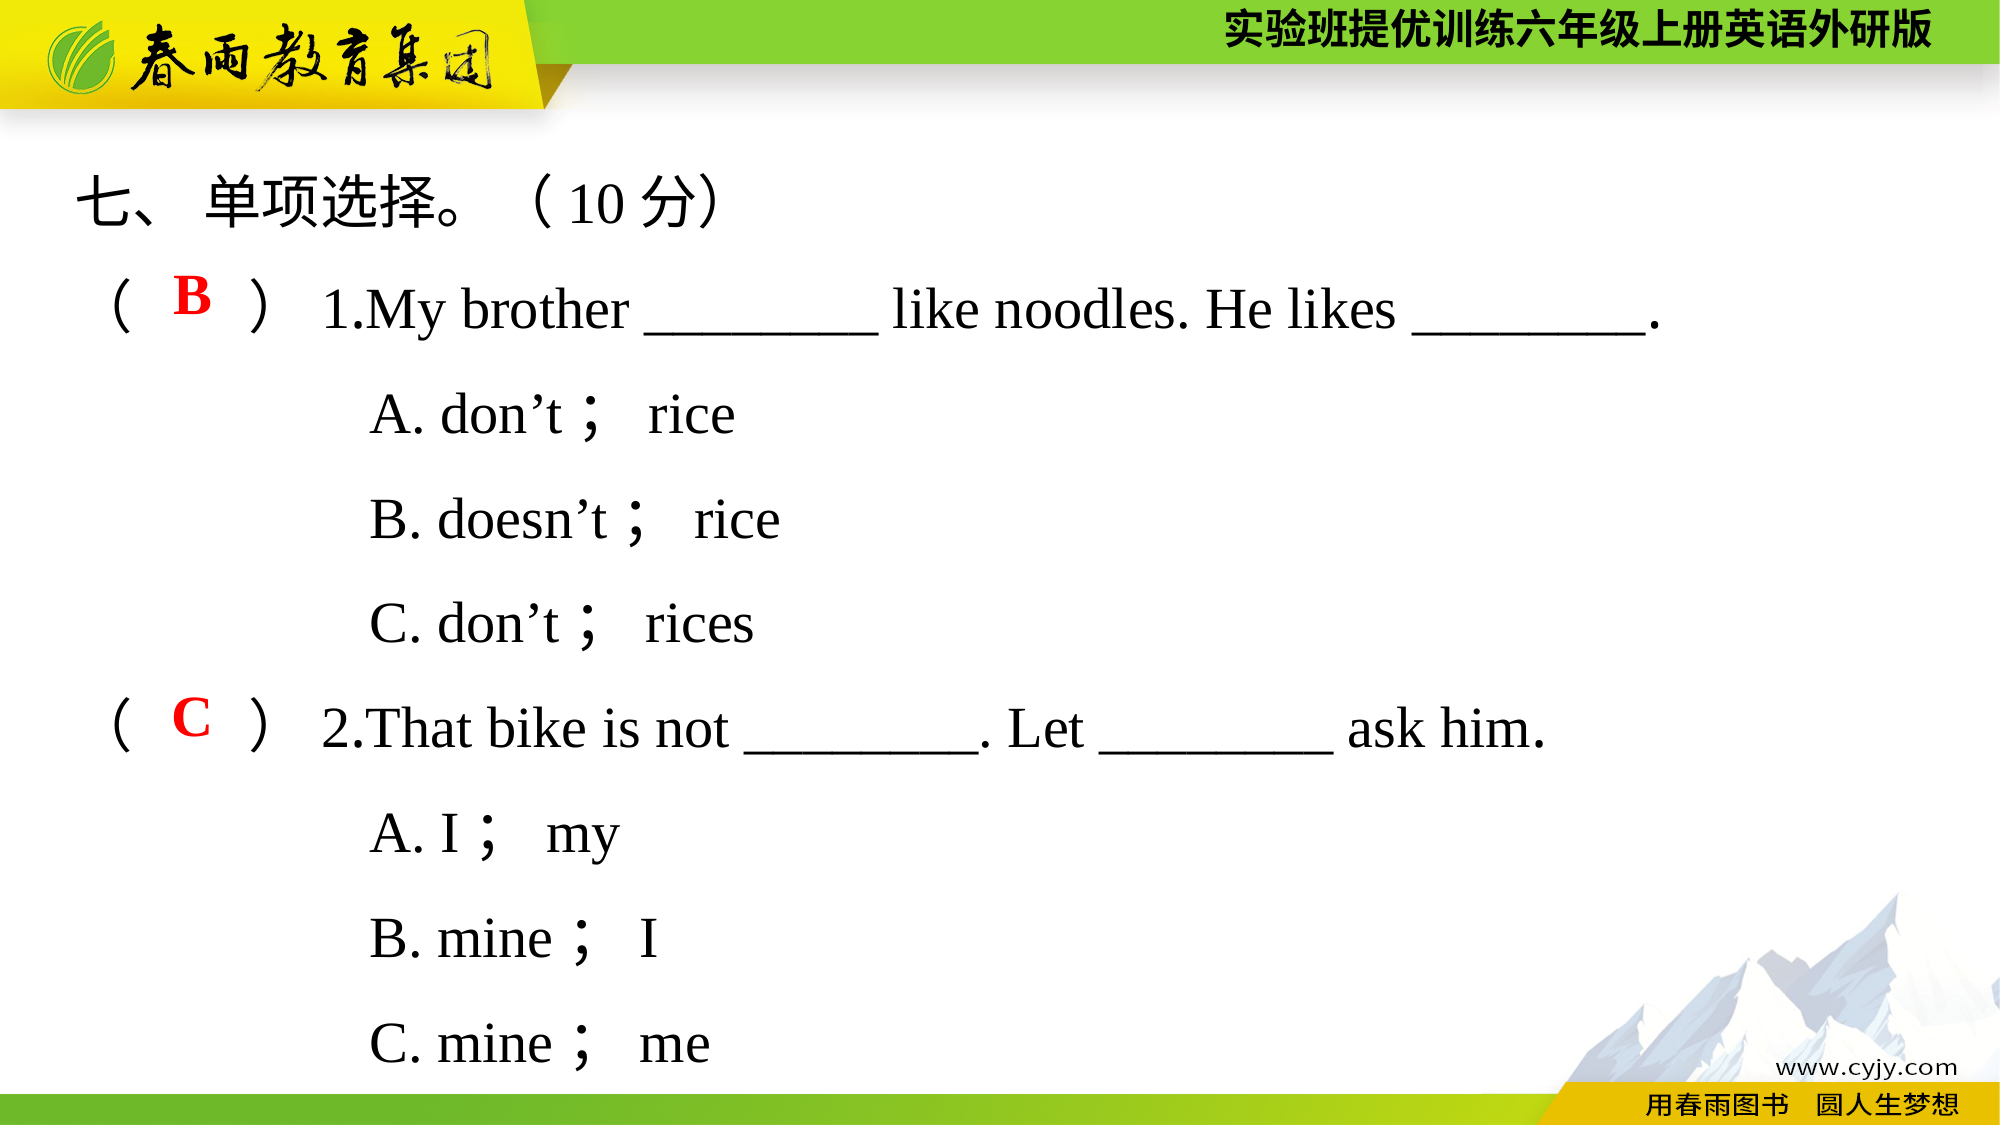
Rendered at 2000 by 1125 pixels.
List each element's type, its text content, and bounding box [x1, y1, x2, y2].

text_box C [156, 670, 229, 756]
picture [0, 0, 2000, 1125]
list 七、 单项选择。（10分） （ ）1.My brother ________ like noodles. He likes ________. A. don’t；rice B. doesn’t；rice C. don’t；rices （ ）2.That bike is not ________. Let ________ ask him. A. I；my B. mine；I C. mine；me [59, 122, 1944, 1092]
text_box B [158, 249, 227, 334]
